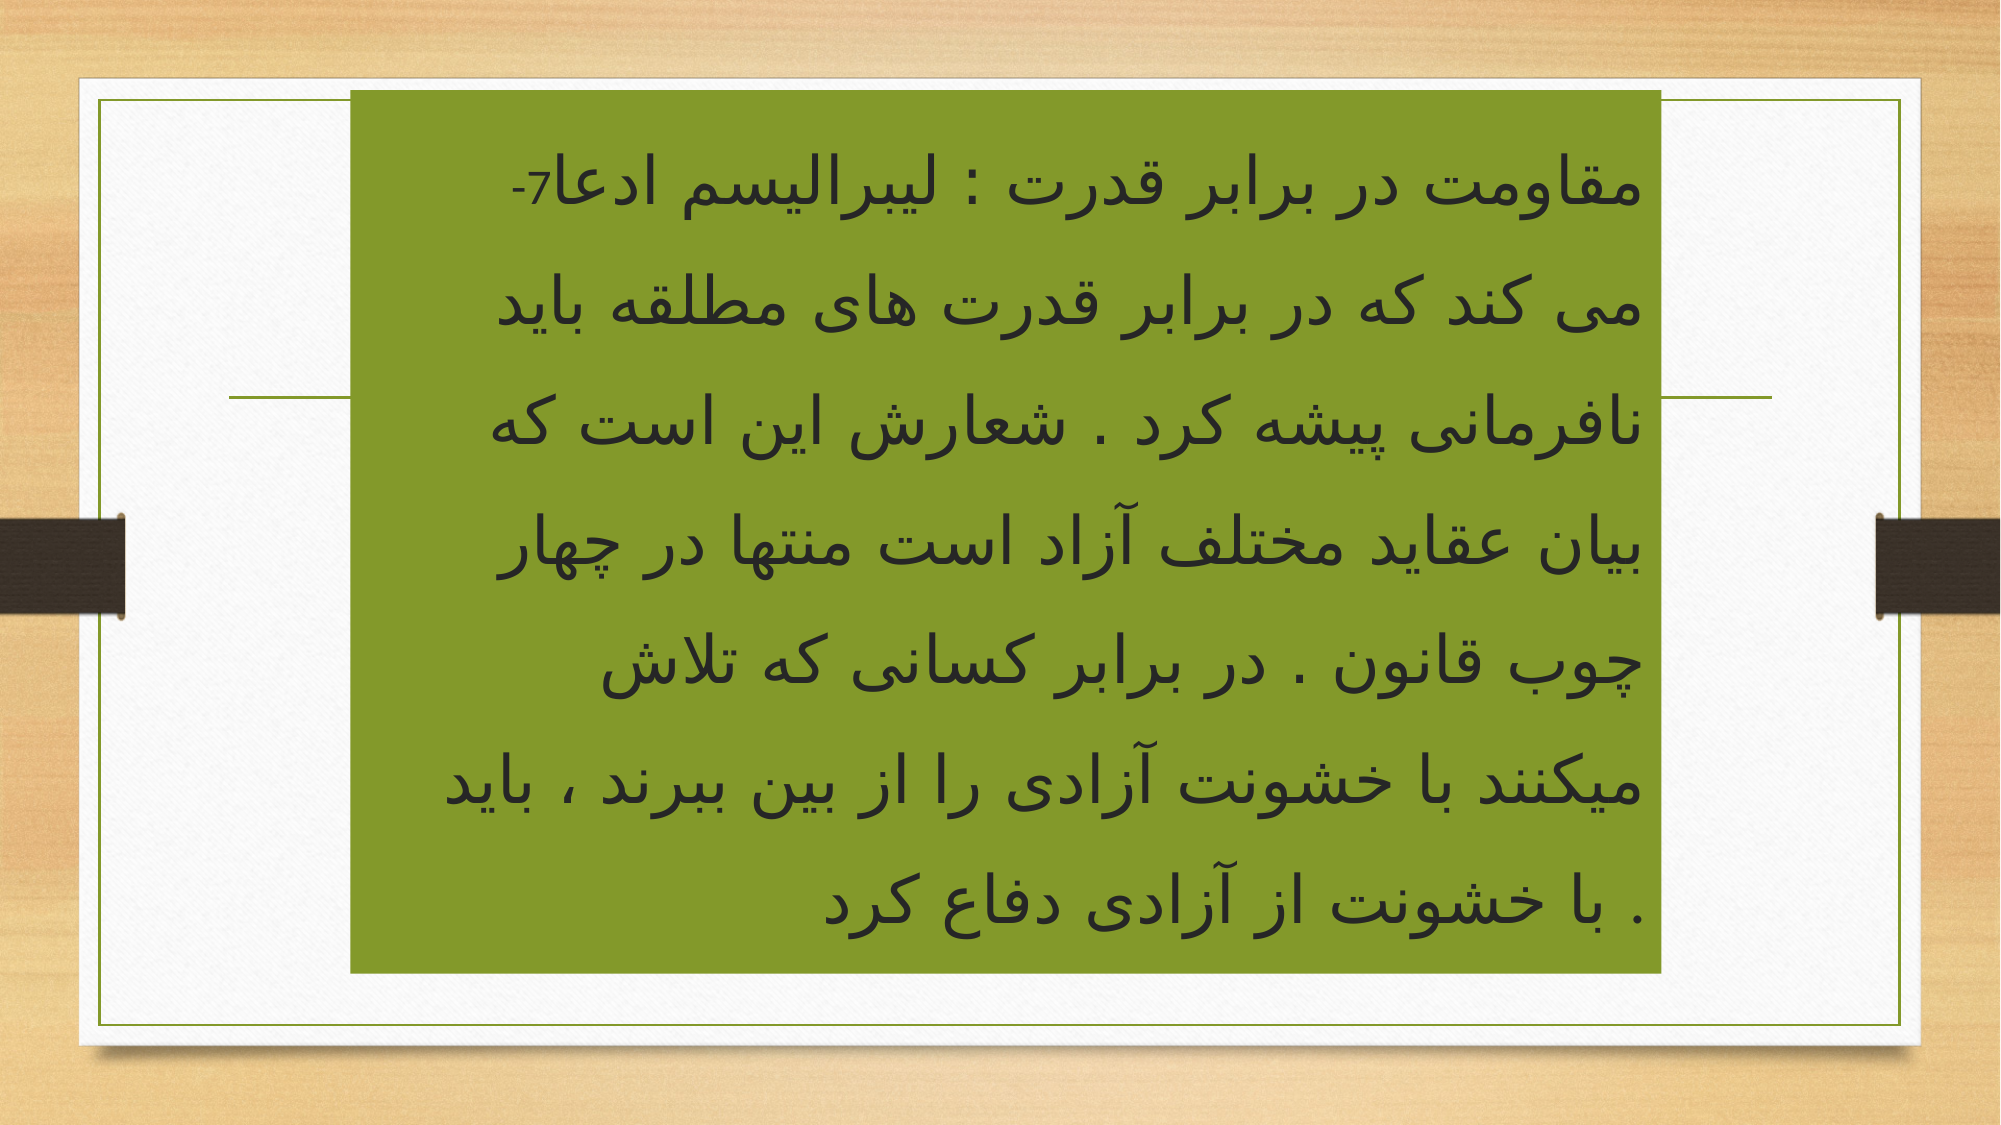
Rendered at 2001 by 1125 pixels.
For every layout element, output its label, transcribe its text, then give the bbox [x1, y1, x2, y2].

picture [0, 0, 2001, 1125]
list -7مقاومت در برابر قدرت : لیبرالیسم ادعا می کند که در برابر قدرت های مطلقه باید نافرمانی پیشه کرد . شعارش این است که بیان عقاید مختلف آزاد است منتها در چهار چوب قانون . در برابر کسانی که تلاش میکنند با خشونت آزادی را از بین ببرند ، باید با خشونت از آزادی دفاع کرد . [350, 90, 1662, 974]
